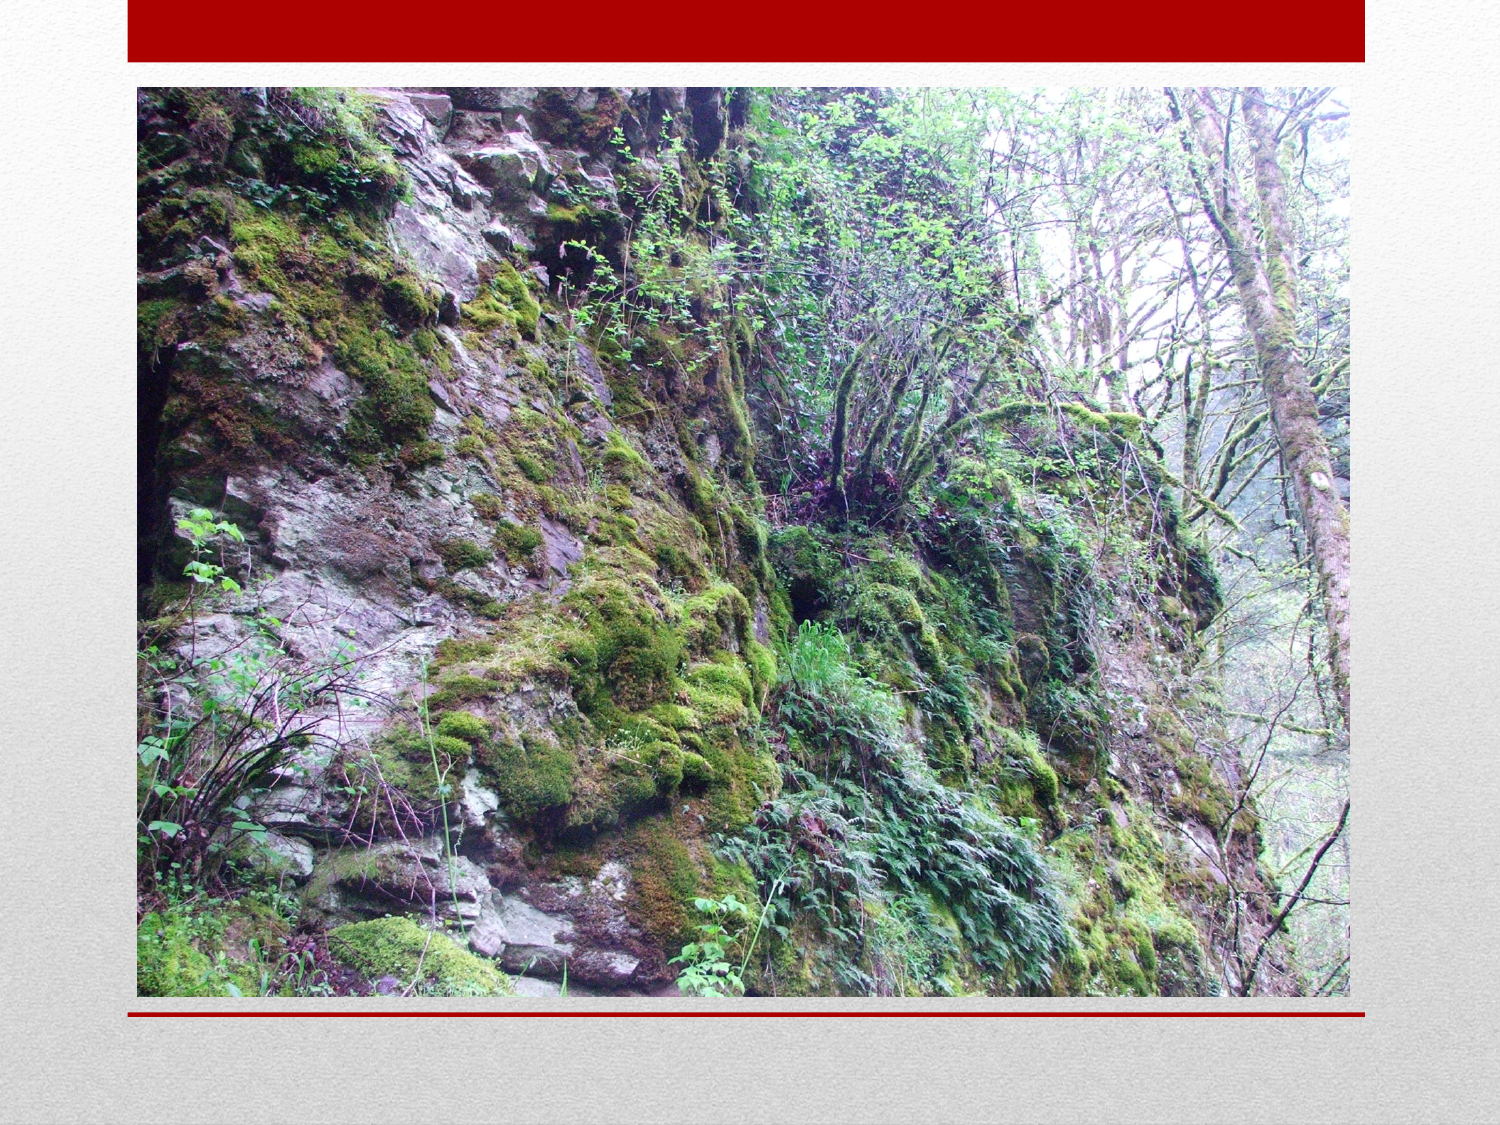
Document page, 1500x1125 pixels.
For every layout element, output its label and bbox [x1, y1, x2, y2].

picture [136, 86, 1351, 998]
